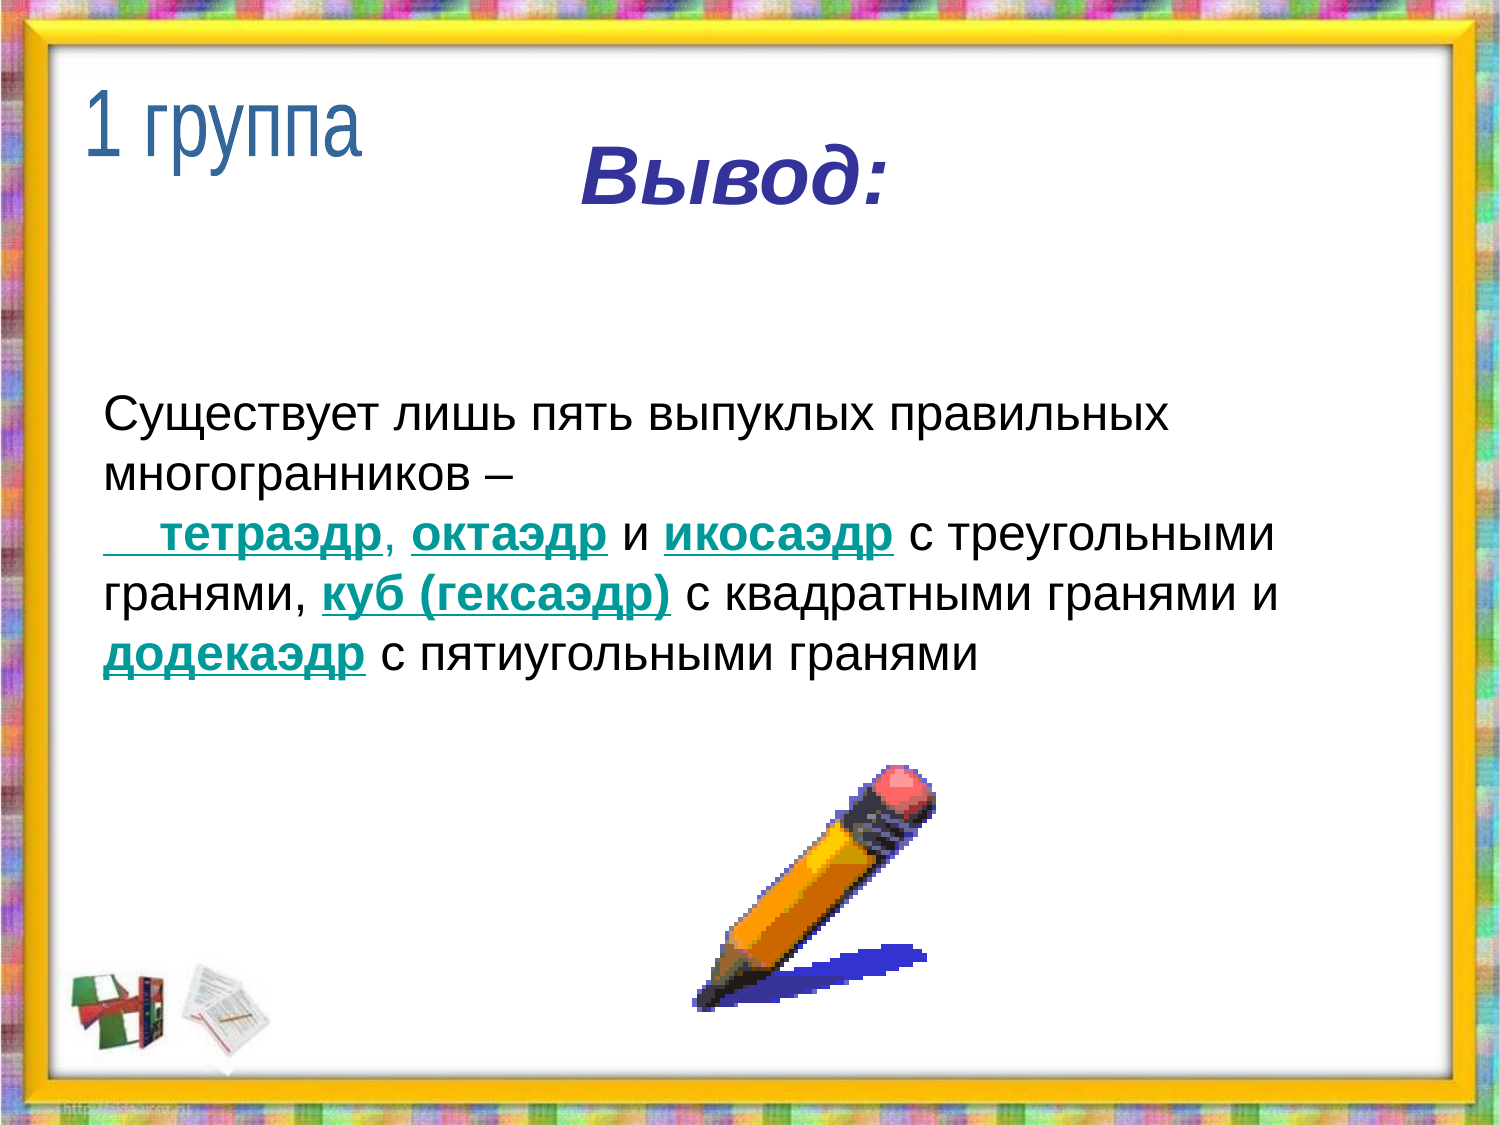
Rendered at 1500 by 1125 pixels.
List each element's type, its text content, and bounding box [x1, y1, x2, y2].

text_box Вывод: [519, 113, 1500, 229]
text_box Существует лишь пять выпуклых правильных многогранников – тетраэдр, октаэдр и икосаэдр с треугольными гранями, куб (гексаэдр) с квадратными гранями и додекаэдр с пятиугольными гранями [88, 373, 1388, 689]
picture [0, 0, 1500, 1125]
